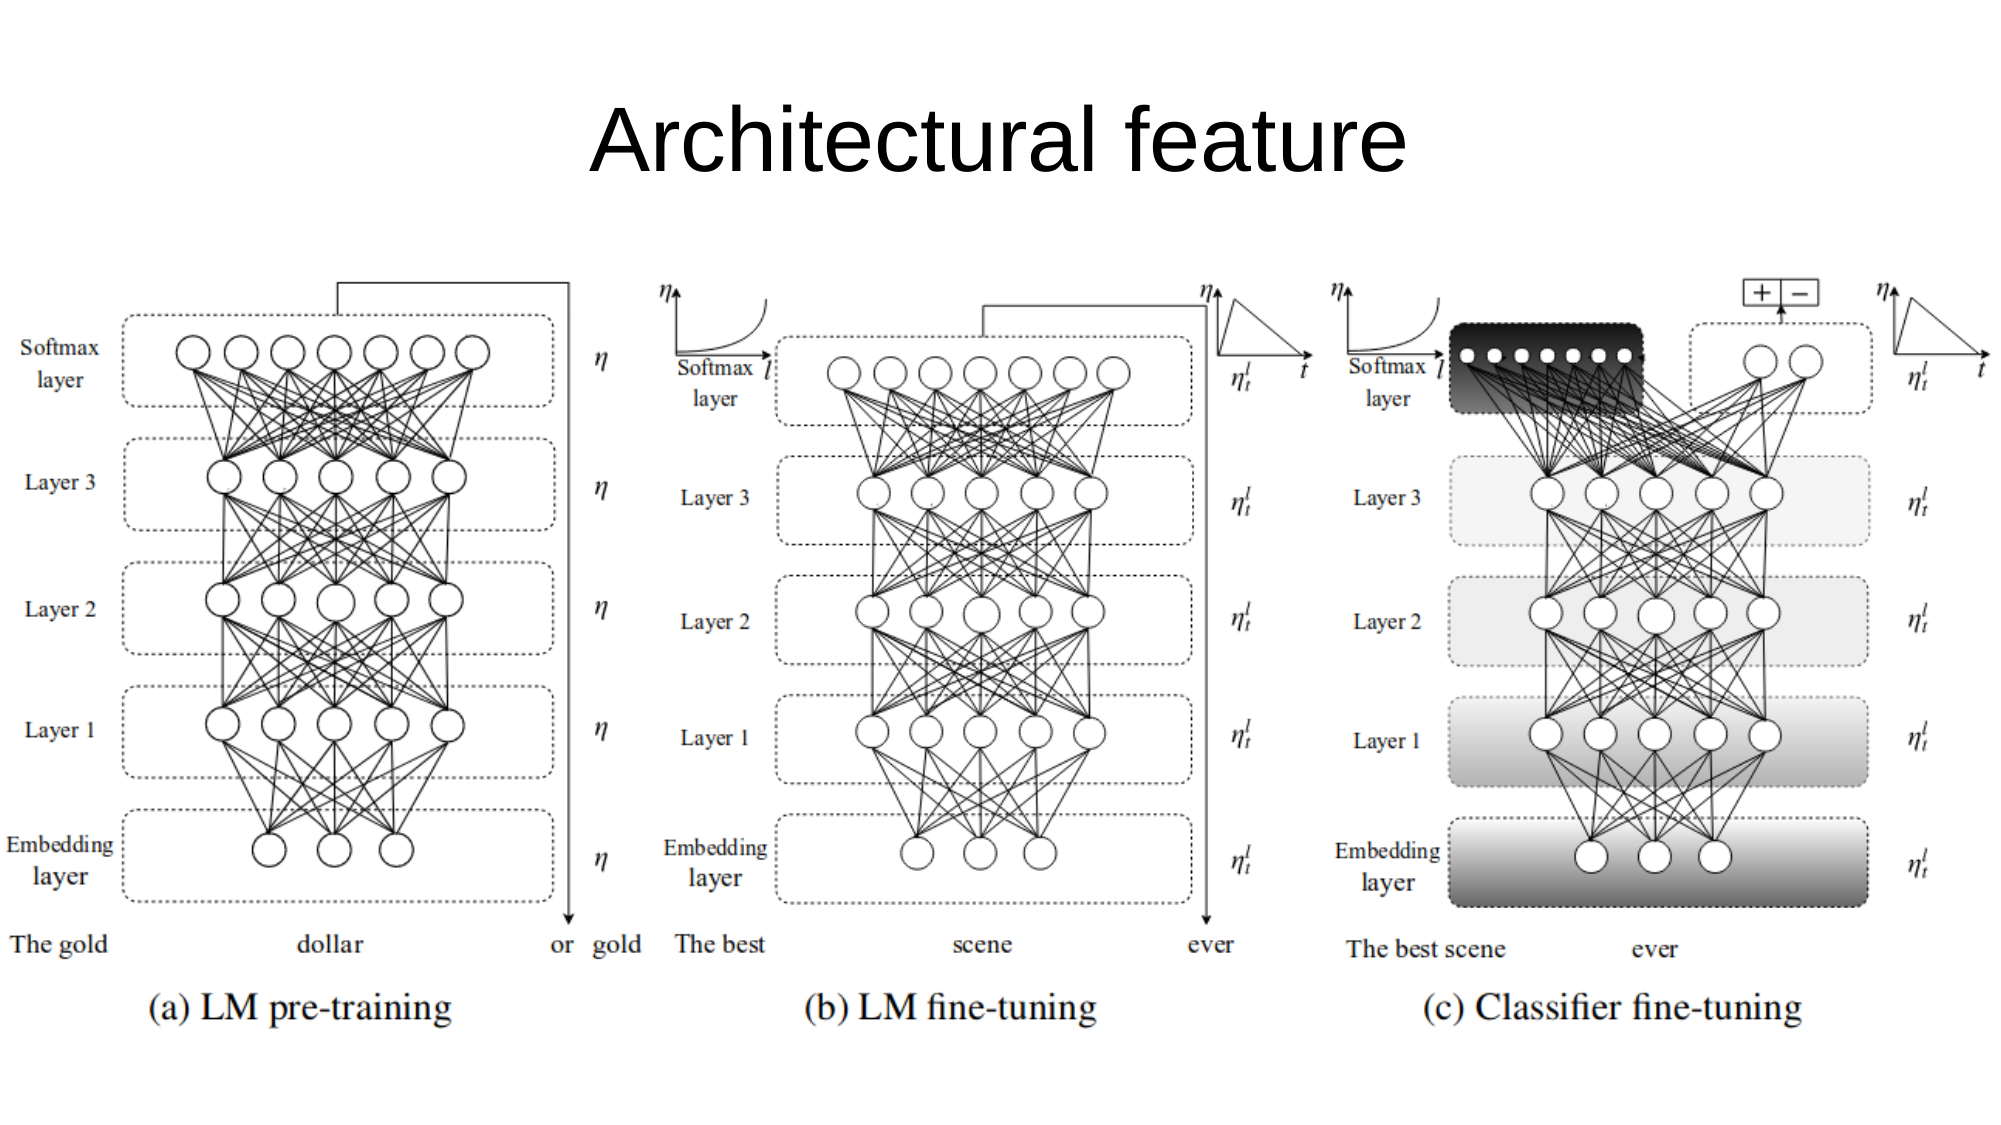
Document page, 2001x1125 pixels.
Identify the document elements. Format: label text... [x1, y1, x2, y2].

title Architectural feature [137, 32, 1863, 251]
picture [0, 256, 2000, 1049]
